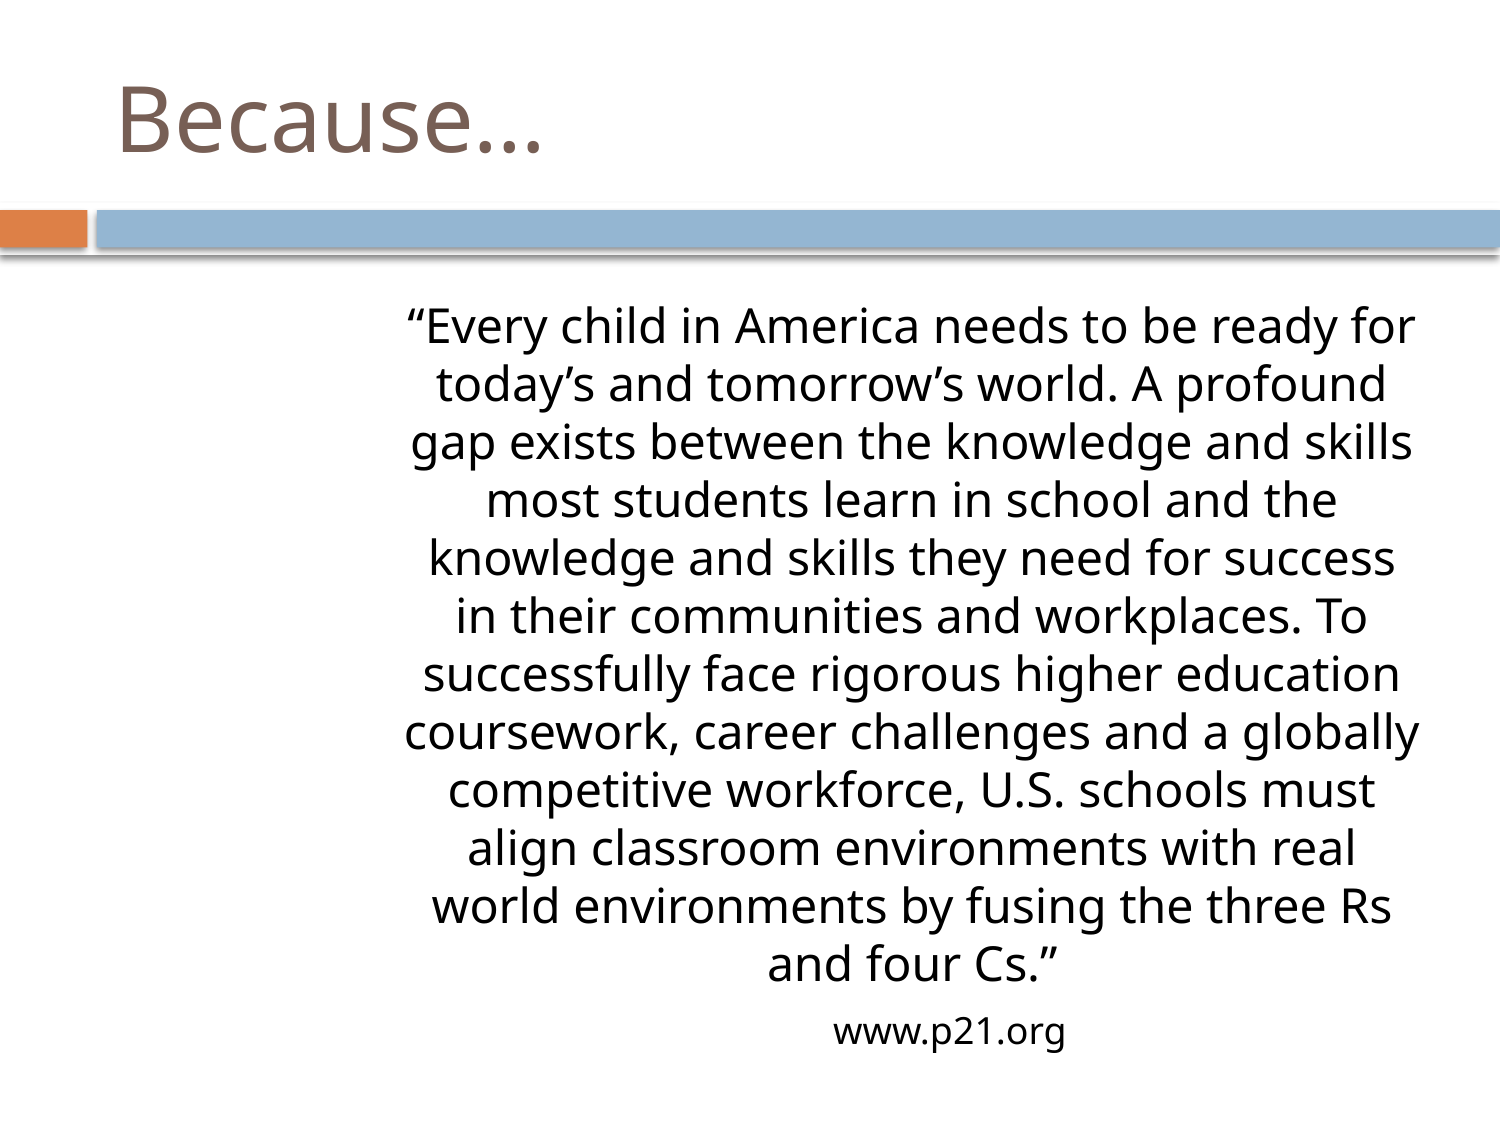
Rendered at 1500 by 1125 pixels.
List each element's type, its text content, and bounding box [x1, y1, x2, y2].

list “Every child in America needs to be ready for today’s and tomorrow’s world. A profound gap exists between the knowledge and skills most students learn in school and the knowledge and skills they need for success in their communities and workplaces. To successfully face rigorous higher education coursework, career challenges and a globally competitive workforce, U.S. schools must align classroom environments with real world environments by fusing the three Rs and four Cs.” [387, 287, 1438, 1013]
text_box www.p21.org [499, 999, 1400, 1060]
title Because… [99, 44, 1425, 188]
